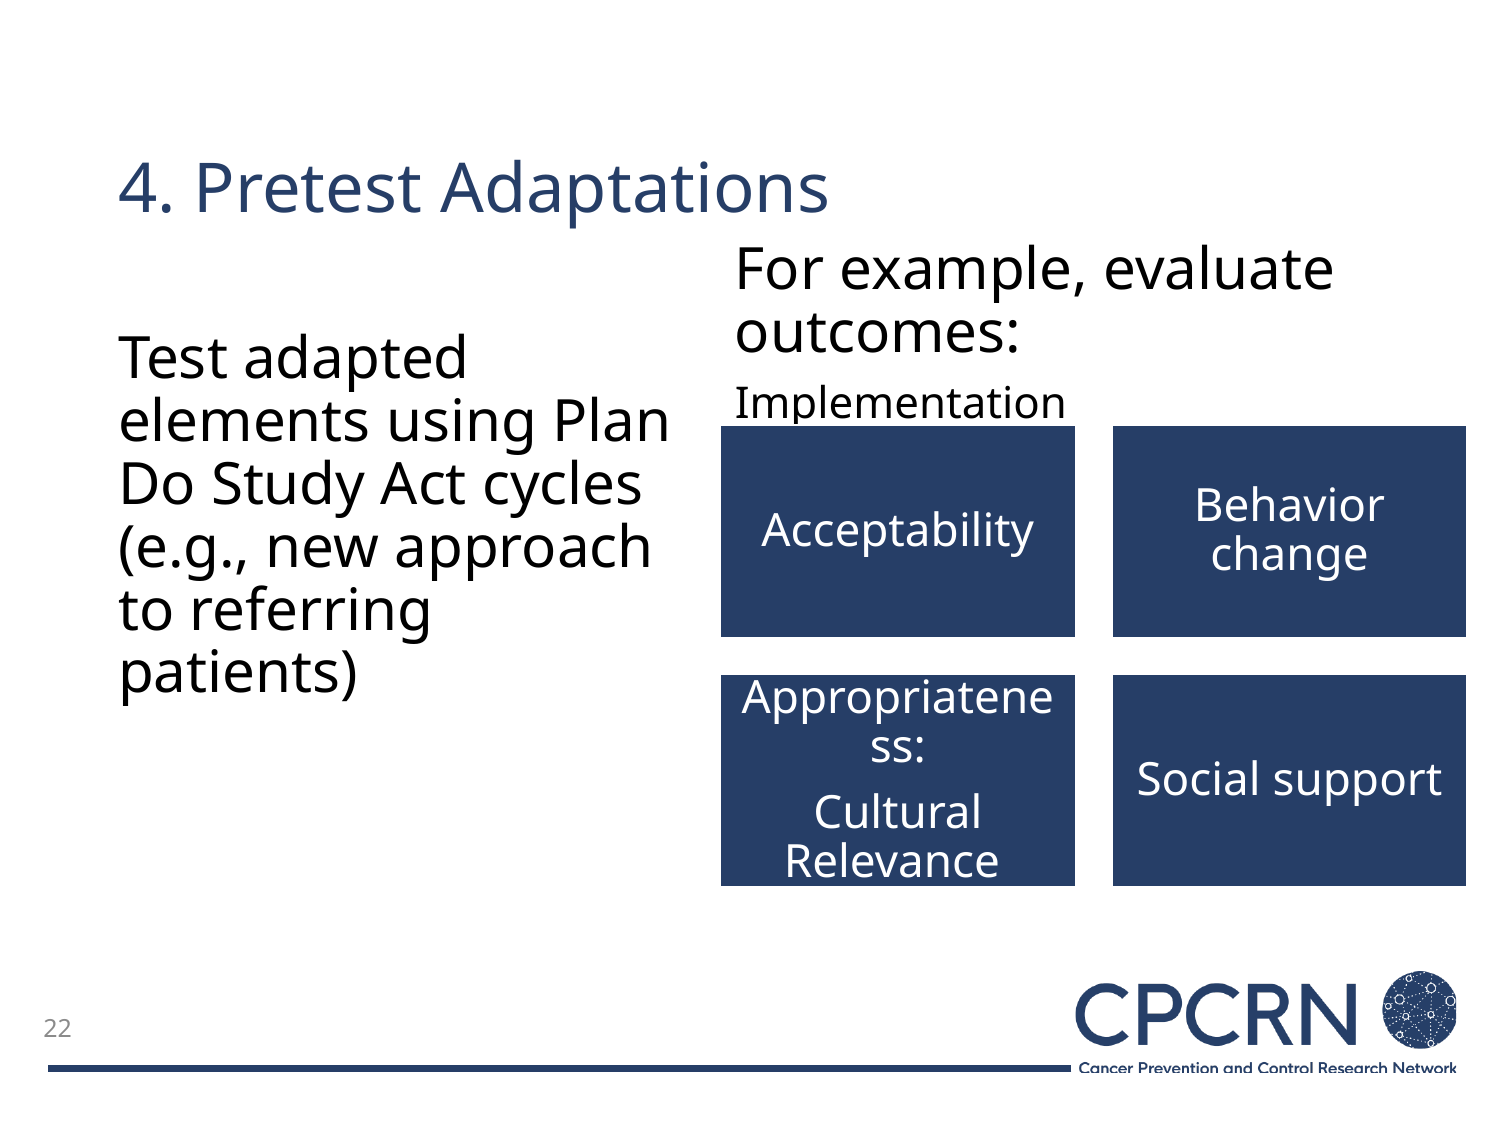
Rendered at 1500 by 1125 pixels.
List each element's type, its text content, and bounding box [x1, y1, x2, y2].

slide_number 22 [28, 999, 379, 1060]
list For example, evaluate outcomes: Implementation Program [719, 278, 1397, 380]
list Test adapted elements using Plan Do Study Act cycles (e.g., new approach to referring patients) [103, 278, 699, 988]
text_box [719, 380, 1468, 931]
title 4. Pretest Adaptations [103, 103, 1397, 278]
